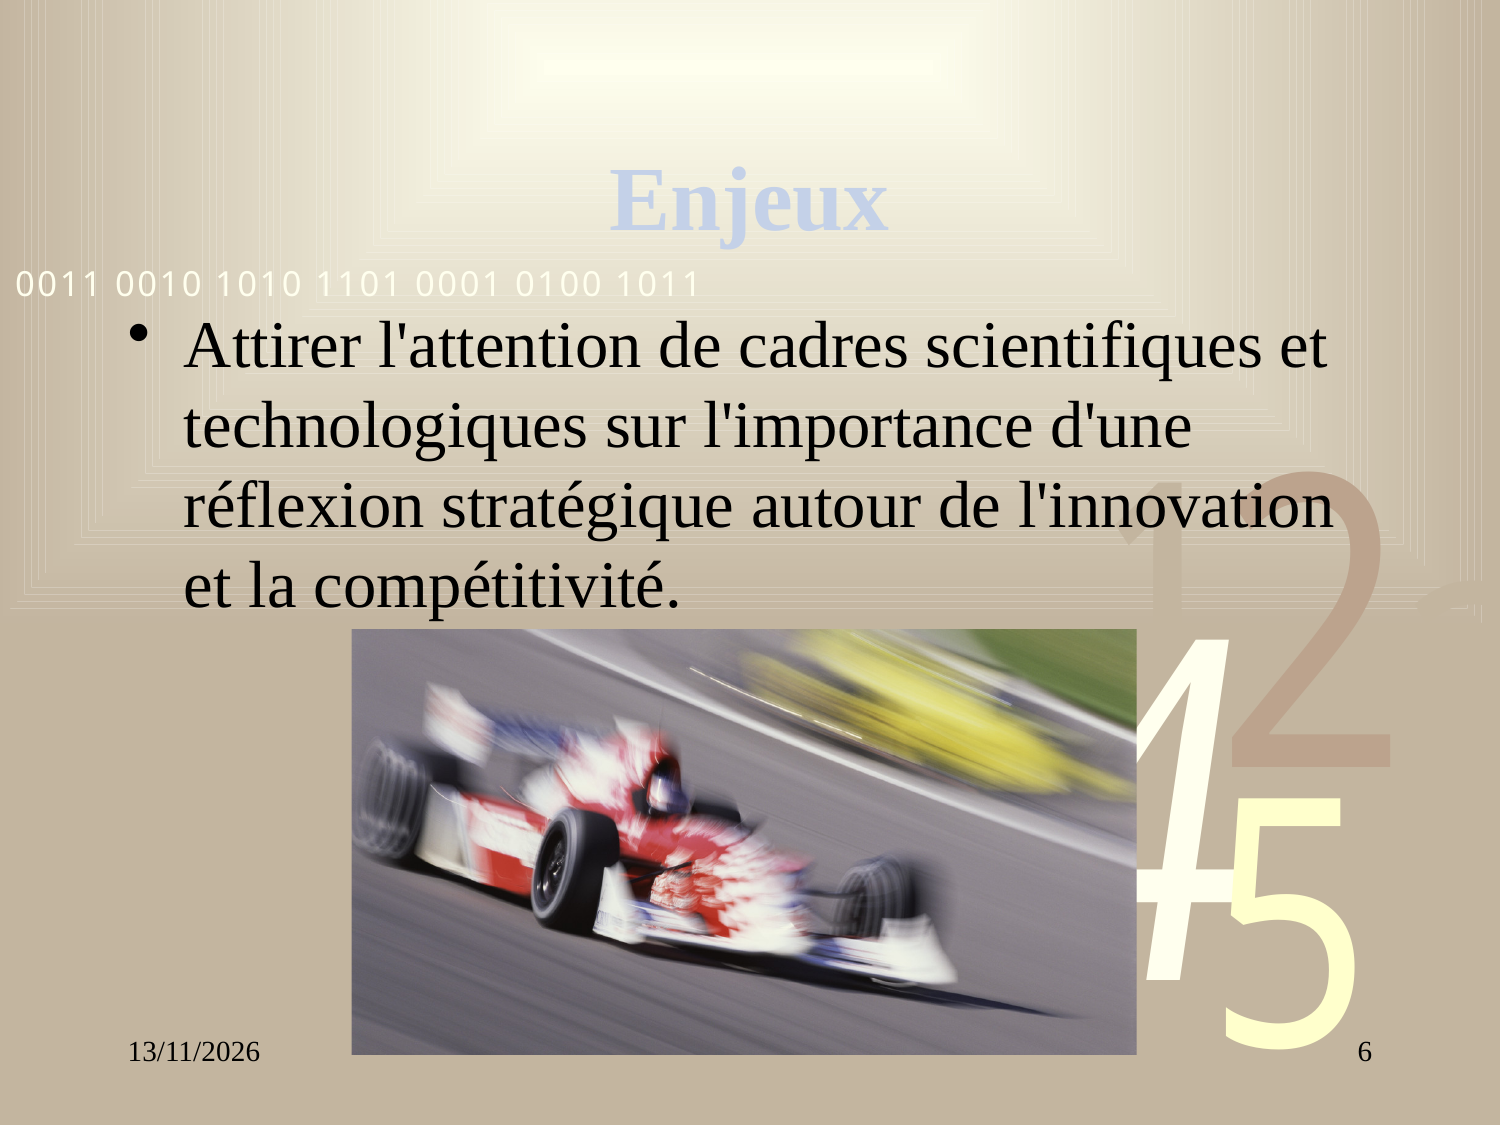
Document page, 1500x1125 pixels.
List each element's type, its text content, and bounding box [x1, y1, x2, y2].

title Enjeux [112, 99, 1388, 288]
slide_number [111, 1024, 426, 1101]
picture [351, 628, 1137, 1055]
list Attirer l'attention de cadres scientifiques et technologiques sur l'importance d'une réflexion stratégique autour de l'innovation et la compétitivité. [112, 292, 1388, 634]
slide_number 6 [1074, 1024, 1388, 1101]
